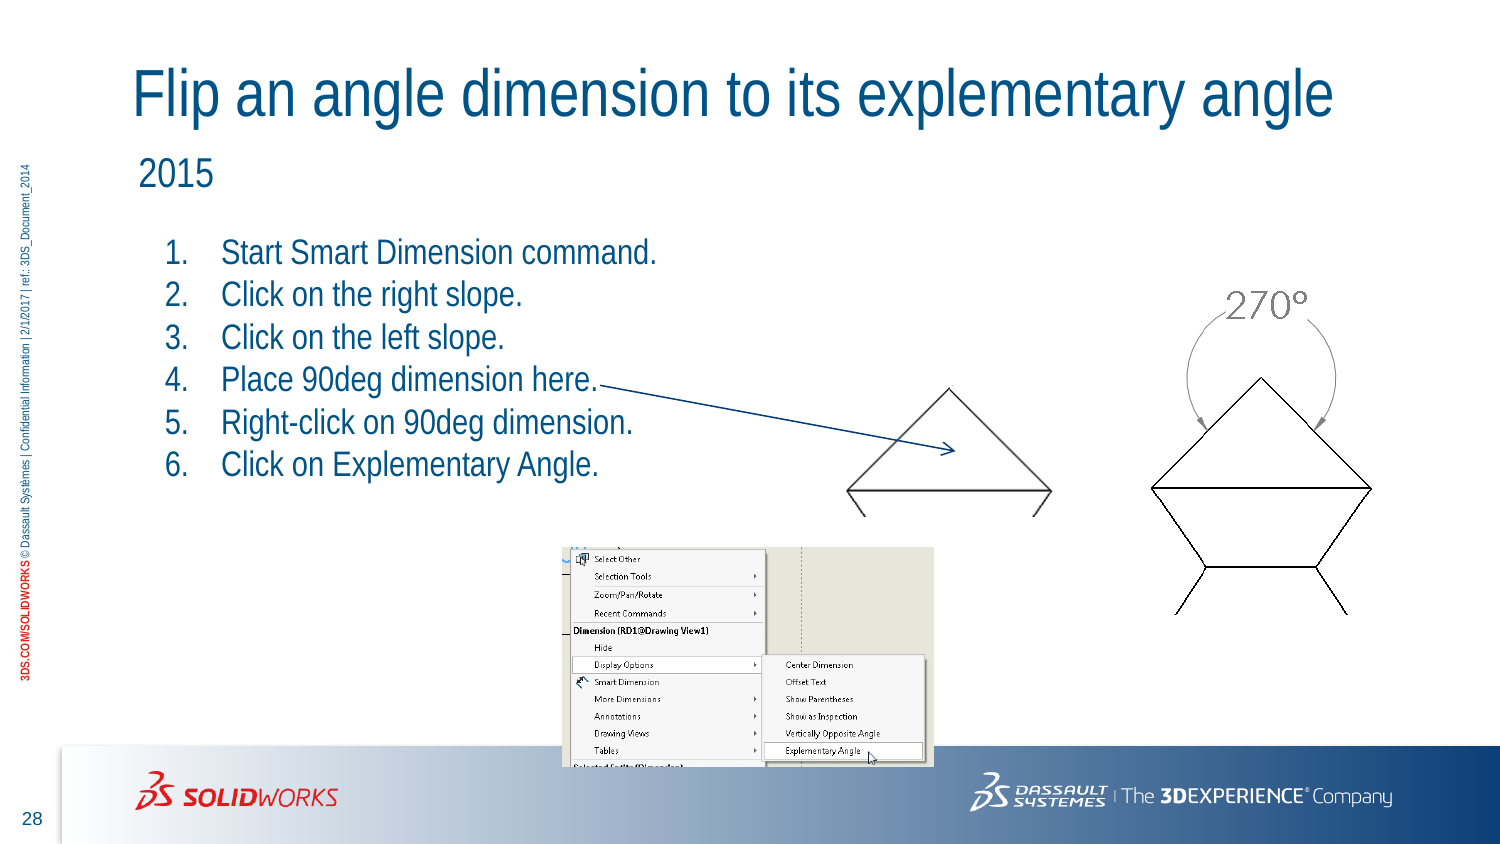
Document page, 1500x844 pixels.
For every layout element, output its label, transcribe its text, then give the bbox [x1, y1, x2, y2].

picture [562, 547, 934, 767]
picture [135, 771, 338, 810]
title Flip an angle dimension to its explementary angle [118, 59, 1418, 121]
text_box Start Smart Dimension command. Click on the right slope. Click on the left slope. Place 90deg dimension here. Right-click on 90deg dimension. Click on Explementary Angle. [150, 221, 713, 492]
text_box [599, 385, 956, 452]
picture [1099, 259, 1413, 616]
picture [837, 385, 1074, 518]
picture [962, 771, 1400, 812]
list 2015 [123, 138, 1412, 204]
